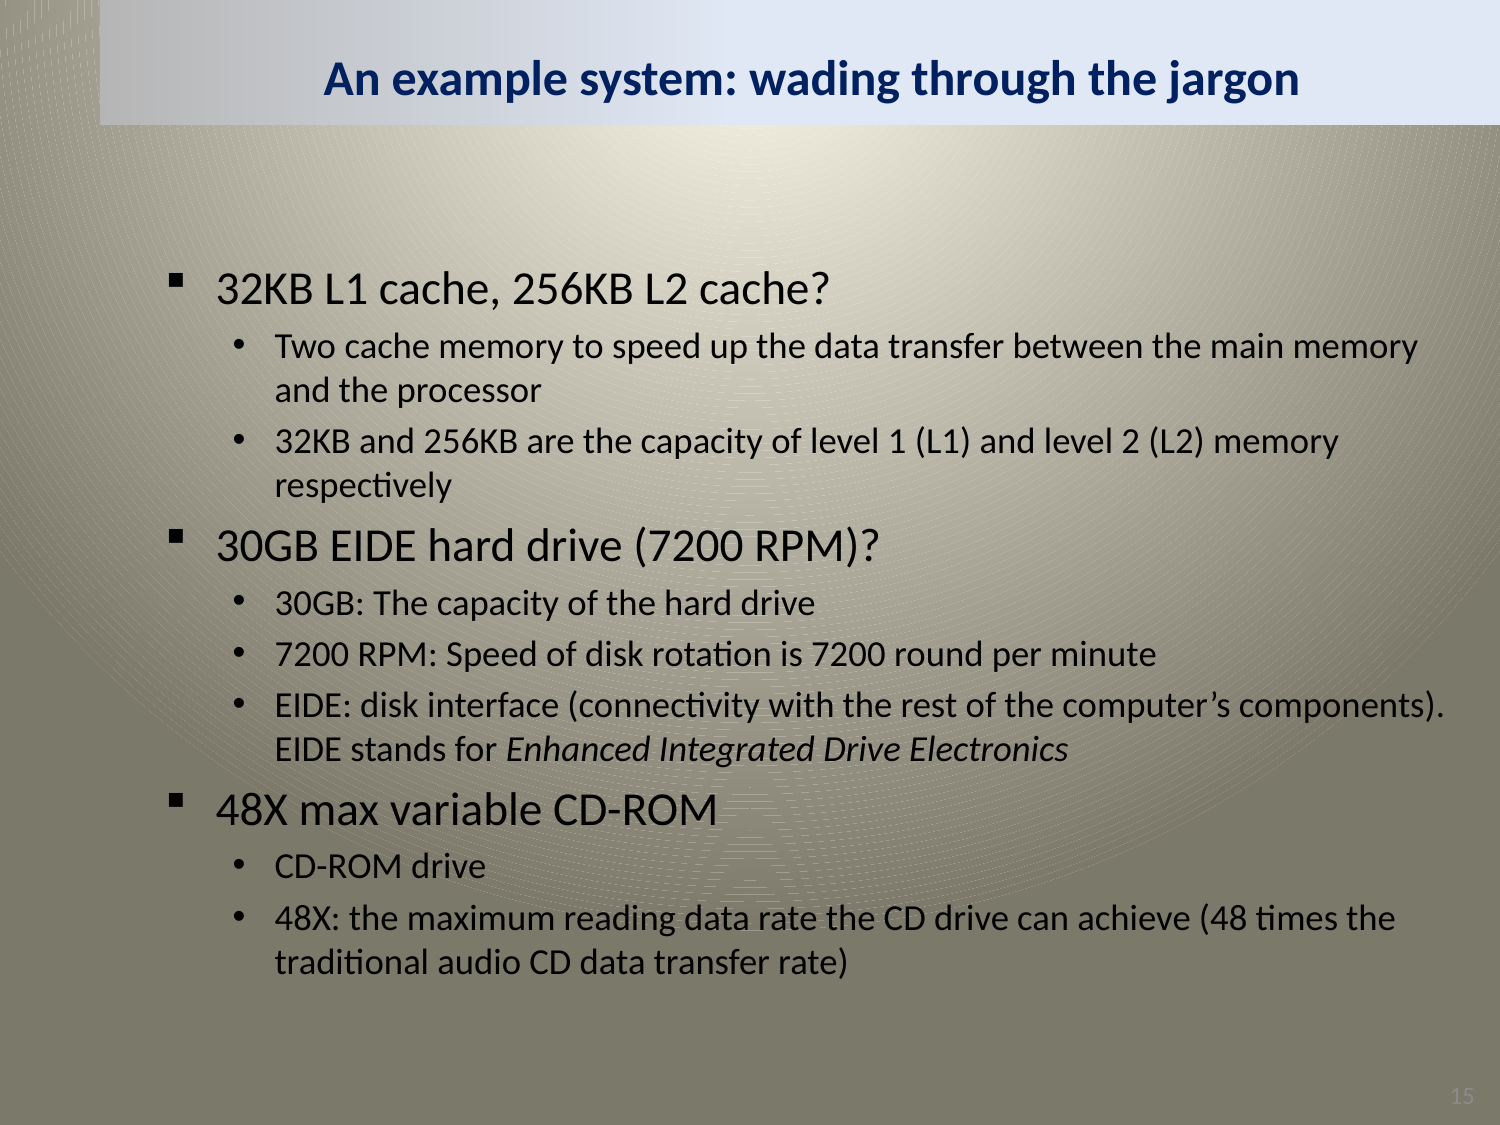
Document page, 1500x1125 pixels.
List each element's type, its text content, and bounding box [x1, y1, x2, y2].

title An example system: wading through the jargon [135, 37, 1500, 113]
list 32KB L1 cache, 256KB L2 cache? Two cache memory to speed up the data transfer between the main memory and the processor 32KB and 256KB are the capacity of level 1 (L1) and level 2 (L2) memory respectively 30GB EIDE hard drive (7200 RPM)? 30GB: The capacity of the hard drive 7200 RPM: Speed of disk rotation is 7200 round per minute EIDE: disk interface (connectivity with the rest of the computer’s components). EIDE stands for Enhanced Integrated Drive Electronics 48X max variable CD-ROM CD-ROM drive 48X: the maximum reading data rate the CD drive can achieve (48 times the traditional audio CD data transfer rate) [150, 249, 1488, 993]
